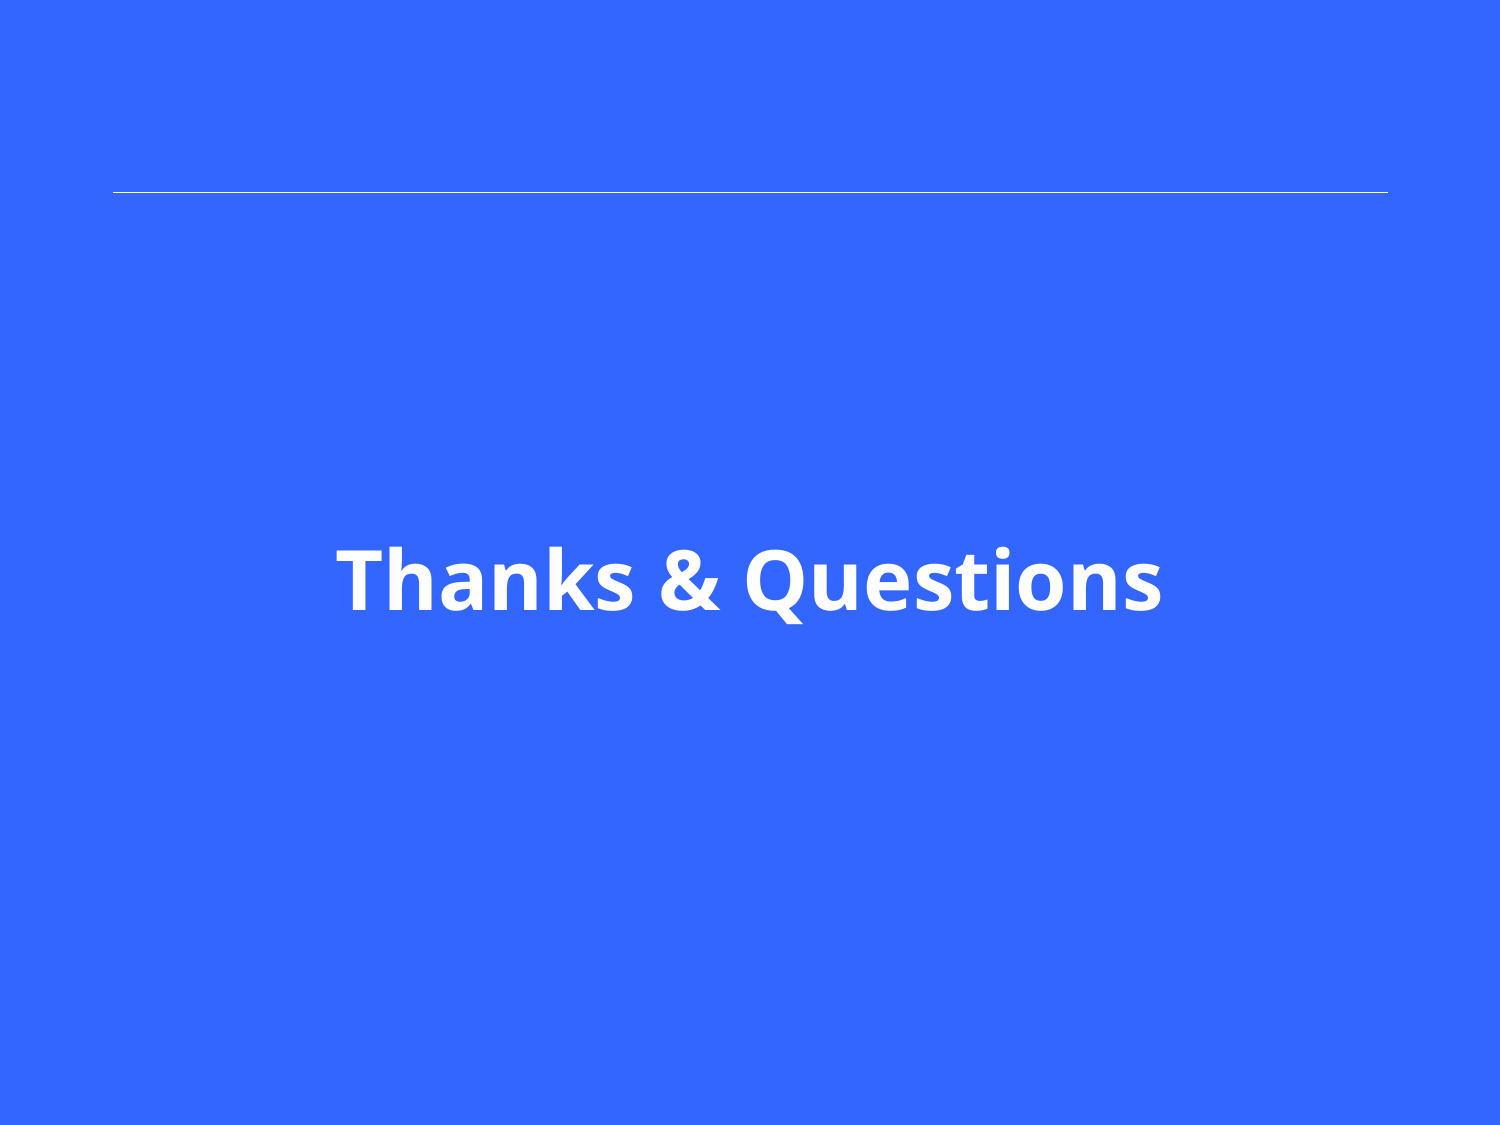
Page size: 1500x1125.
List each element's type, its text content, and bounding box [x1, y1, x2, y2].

text_box Thanks & Questions [112, 500, 1388, 755]
